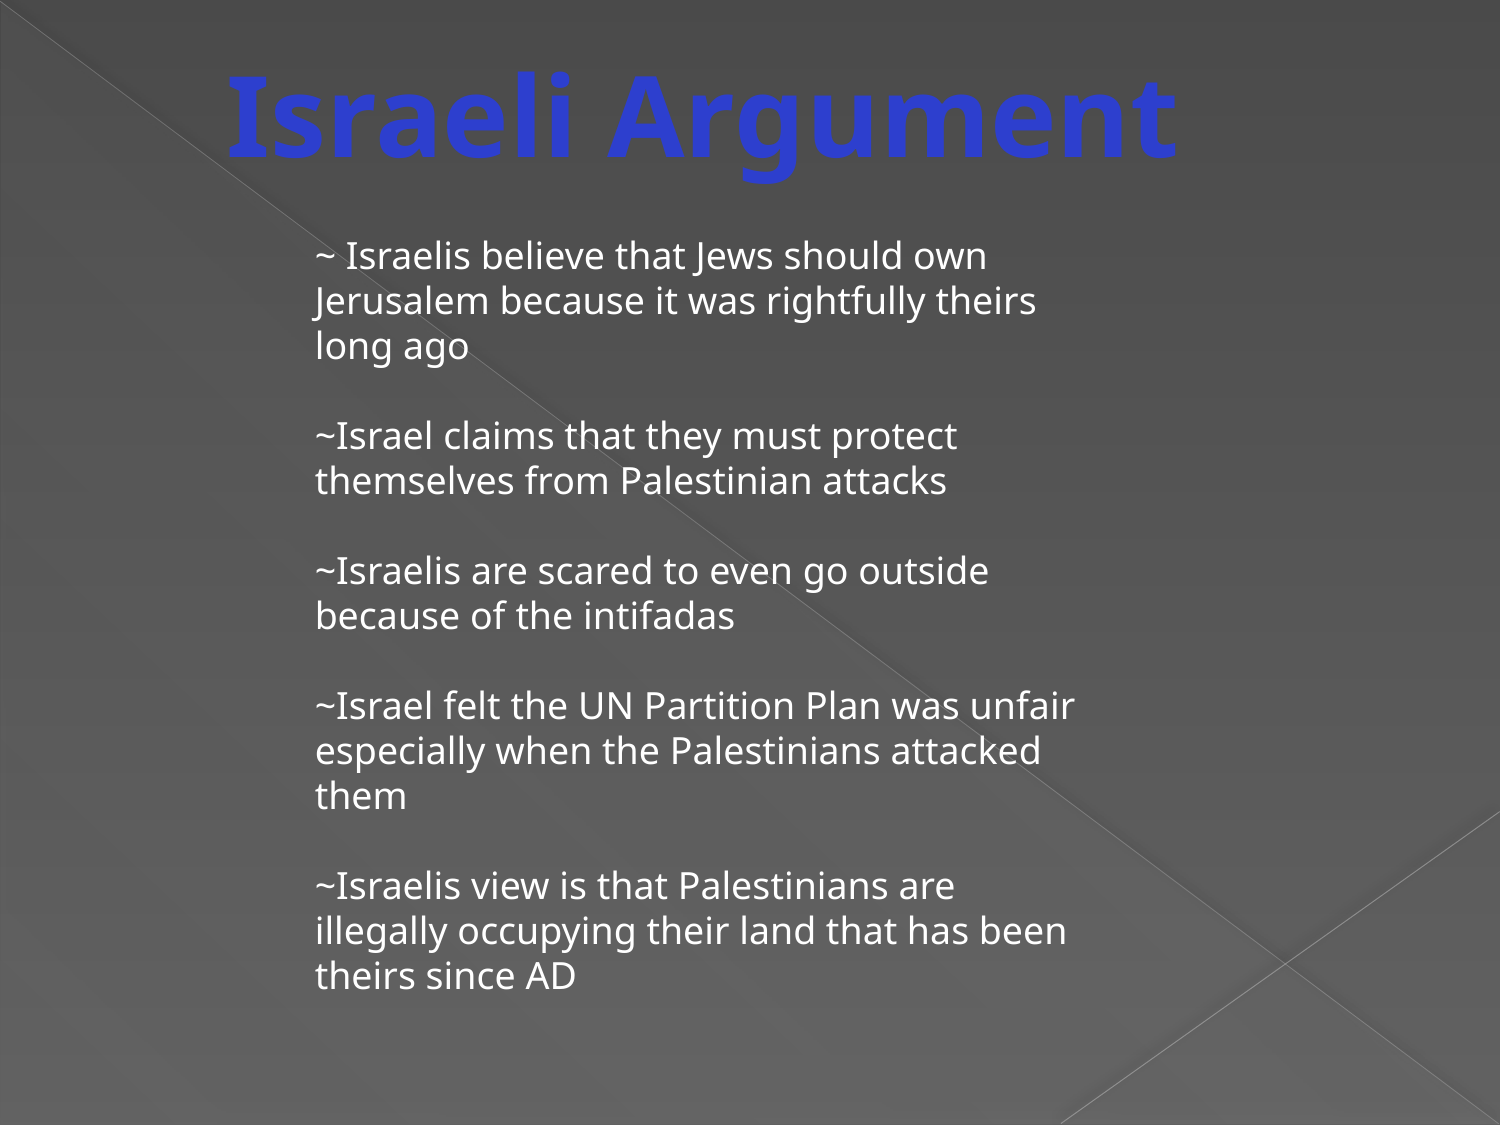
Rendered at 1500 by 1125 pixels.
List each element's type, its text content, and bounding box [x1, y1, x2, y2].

text_box ~ Israelis believe that Jews should own Jerusalem because it was rightfully theirs long ago ~Israel claims that they must protect themselves from Palestinian attacks ~Israelis are scared to even go outside because of the intifadas ~Israel felt the UN Partition Plan was unfair especially when the Palestinians attacked them ~Israelis view is that Palestinians are illegally occupying their land that has been theirs since AD [299, 224, 1113, 1095]
text_box Israeli Argument [211, 37, 1225, 188]
